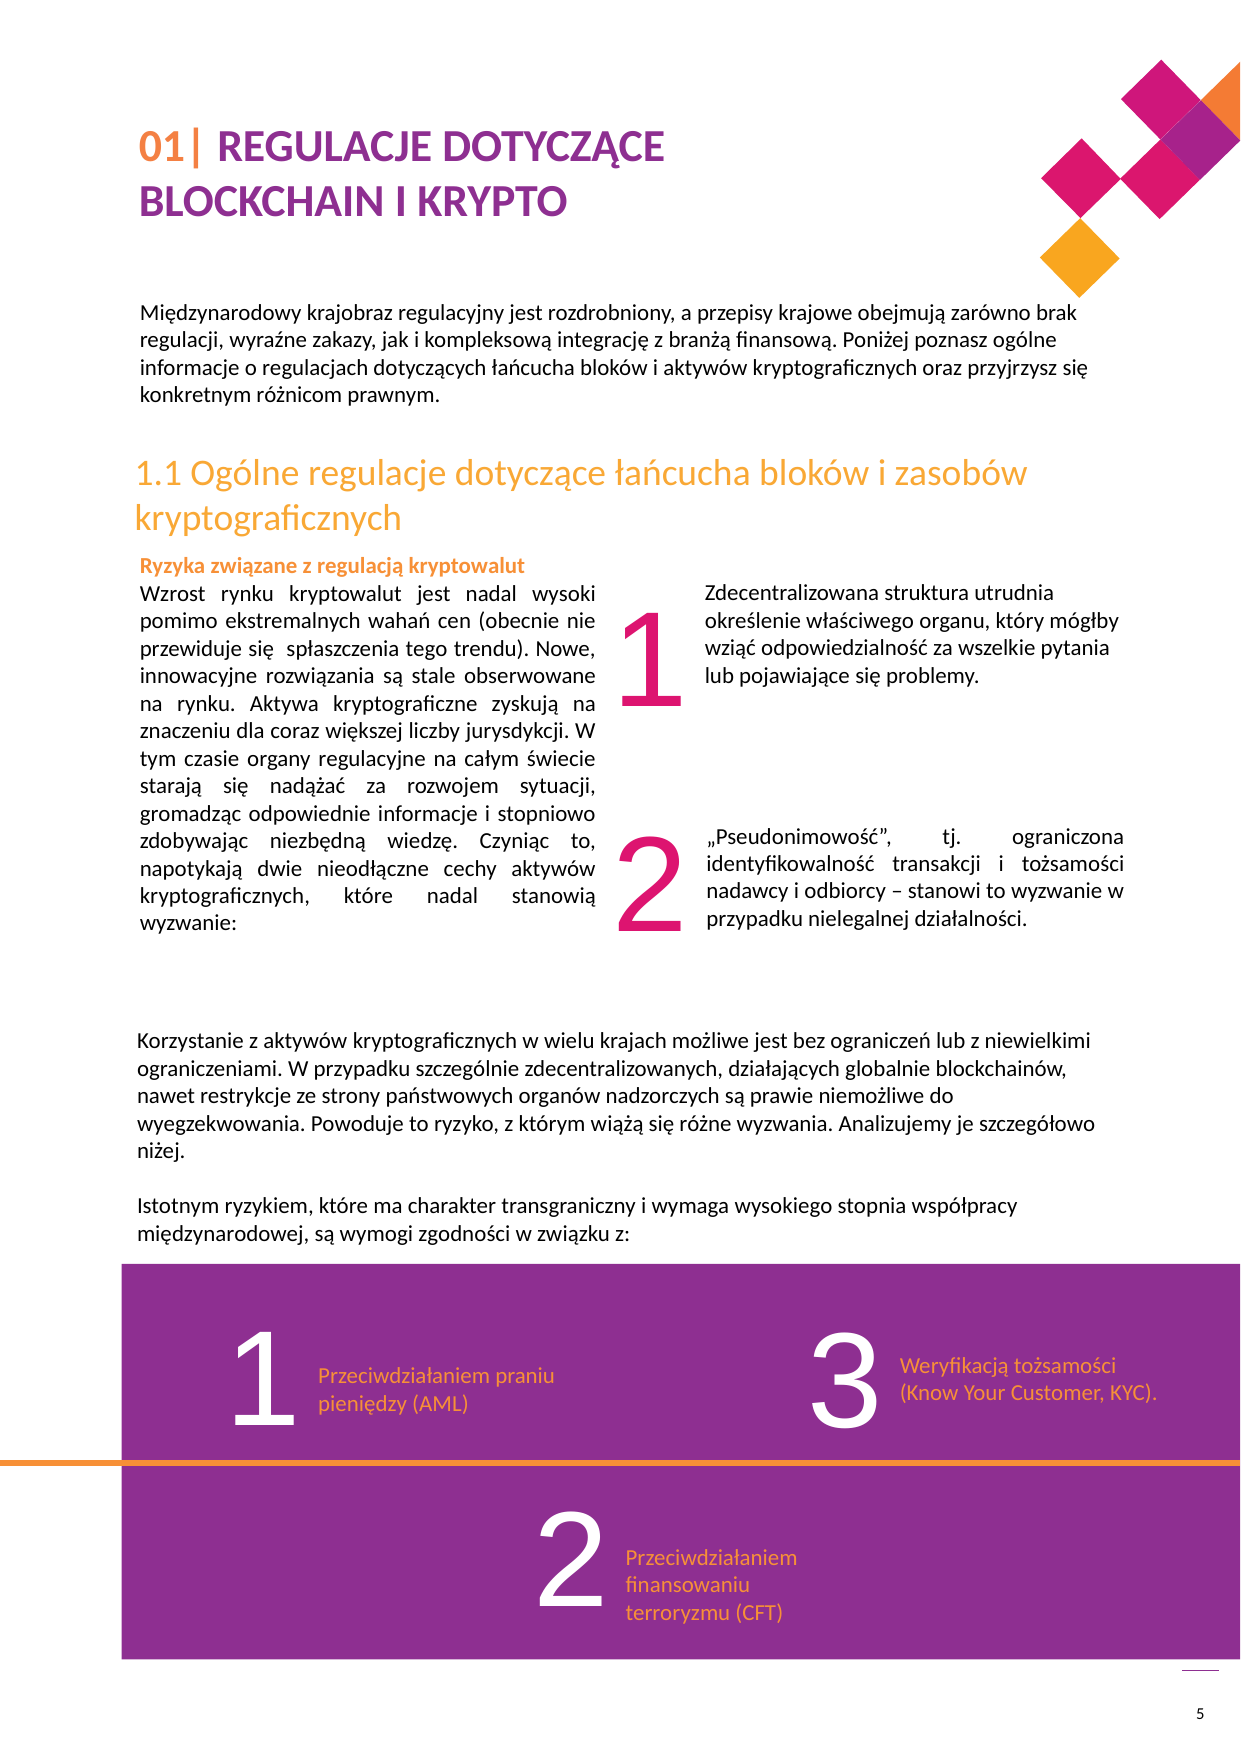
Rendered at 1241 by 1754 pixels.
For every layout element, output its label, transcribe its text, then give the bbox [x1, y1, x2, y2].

text_box Zdecentralizowana struktura utrudnia określenie właściwego organu, który mógłby wziąć odpowiedzialność za wszelkie pytania lub pojawiające się problemy. „Pseudonimowość”, tj. ograniczona identyfikowalność transakcji i tożsamości nadawcy i odbiorcy – stanowi to wyzwanie w przypadku nielegalnej działalności. [690, 570, 1140, 904]
text_box Ryzyka związane z regulacją kryptowalut Wzrost rynku kryptowalut jest nadal wysoki pomimo ekstremalnych wahań cen (obecnie nie przewiduje się spłaszczenia tego trendu). Nowe, innowacyjne rozwiązania są stale obserwowane na rynku. Aktywa kryptograficzne zyskują na znaczeniu dla coraz większej liczby jurysdykcji. W tym czasie organy regulacyjne na całym świecie starają się nadążać za rozwojem sytuacji, gromadząc odpowiednie informacje i stopniowo zdobywając niezbędną wiedzę. Czyniąc to, napotykają dwie nieodłączne cechy aktywów kryptograficznych, które nadal stanowią wyzwanie: [124, 543, 1116, 1009]
text_box 2 [518, 1463, 626, 1642]
text_box [121, 1463, 1241, 1660]
text_box Weryfikacją tożsamości (Know Your Customer, KYC). [900, 1342, 1195, 1387]
slide_number 5 [1169, 1674, 1231, 1751]
text_box 3 [792, 1285, 900, 1462]
list 01| REGULACJE DOTYCZĄCE BLOCKCHAIN I KRYPTO [123, 108, 776, 306]
text_box 1 [597, 563, 705, 741]
text_box Międzynarodowy krajobraz regulacyjny jest rozdrobniony, a przepisy krajowe obejmują zarówno brak regulacji, wyraźne zakazy, jak i kompleksową integrację z branżą finansową. Poniżej poznasz ogólne informacje o regulacjach dotyczących łańcucha bloków i aktywów kryptograficznych oraz przyjrzysz się konkretnym różnicom prawnym. [124, 290, 1116, 382]
text_box Przeciwdziałaniem finansowaniu terroryzmu (CFT) [626, 1534, 874, 1578]
text_box [121, 1263, 1241, 1462]
text_box Przeciwdziałaniem praniu pieniędzy (AML) [319, 1353, 626, 1398]
text_box 2 [597, 788, 705, 966]
text_box 1 [210, 1283, 319, 1461]
text_box Korzystanie z aktywów kryptograficznych w wielu krajach możliwe jest bez ograniczeń lub z niewielkimi ograniczeniami. W przypadku szczególnie zdecentralizowanych, działających globalnie blockchainów, nawet restrykcje ze strony państwowych organów nadzorczych są prawie niemożliwe do wyegzekwowania. Powoduje to ryzyko, z którym wiążą się różne wyzwania. Analizujemy je szczegółowo niżej. Istotnym ryzykiem, które ma charakter transgraniczny i wymaga wysokiego stopnia współpracy międzynarodowej, są wymogi zgodności w związku z: [122, 1018, 1113, 1111]
text_box 1.1 Ogólne regulacje dotyczące łańcucha bloków i zasobów kryptograficznych [119, 440, 1113, 518]
